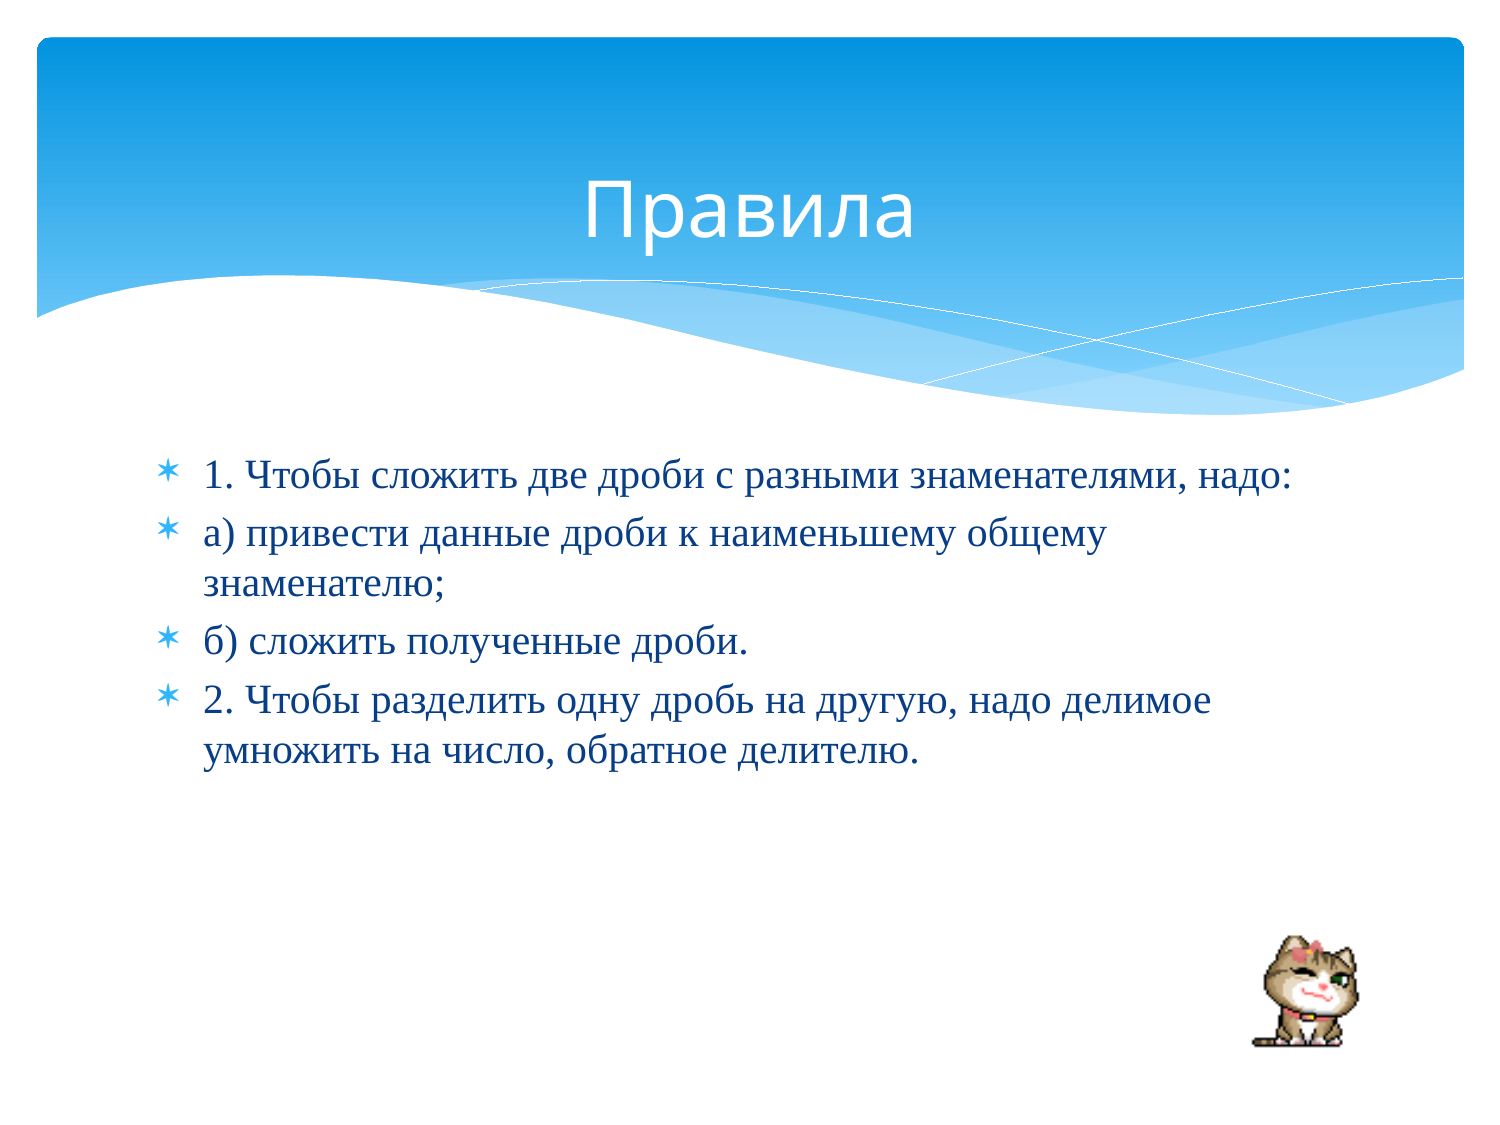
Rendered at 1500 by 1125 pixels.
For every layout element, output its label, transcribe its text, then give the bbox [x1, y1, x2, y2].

list 1. Чтобы сложить две дроби с разными знаменателями, надо: а) привести данные дроби к наименьшему общему знаменателю; б) сложить полученные дроби. 2. Чтобы разделить одну дробь на другую, надо делимое умножить на число, обратное делителю. [143, 438, 1359, 1005]
picture [1222, 916, 1389, 1053]
title Правила [75, 55, 1425, 261]
